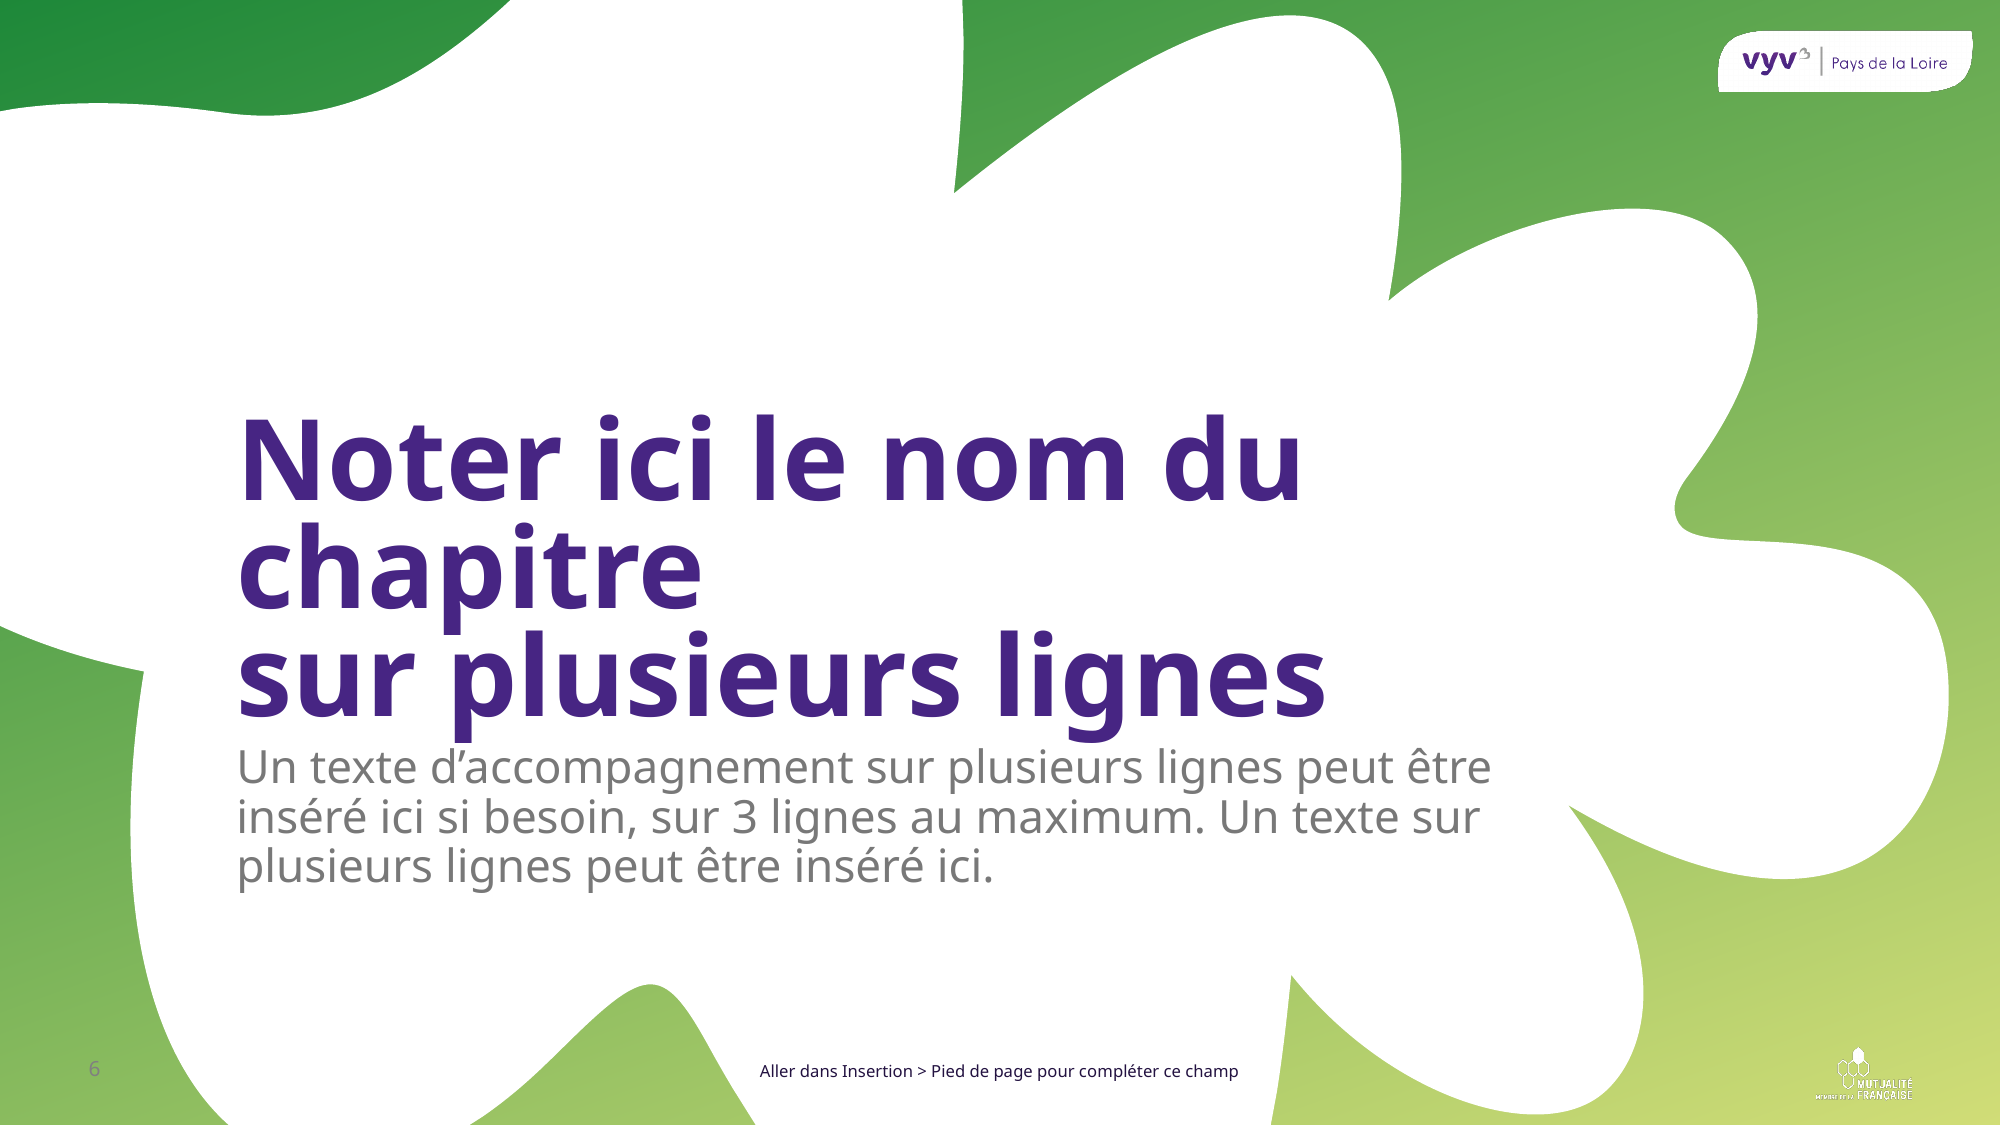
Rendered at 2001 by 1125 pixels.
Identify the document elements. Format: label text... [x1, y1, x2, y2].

list Un texte d’accompagnement sur plusieurs lignes peut être inséré ici si besoin, sur 3 lignes au maximum. Un texte sur plusieurs lignes peut être inséré ici. [236, 744, 1565, 922]
footer Aller dans Insertion > Pied de page pour compléter ce champ [207, 1063, 1794, 1085]
picture [1713, 24, 1977, 98]
title Noter ici le nom du chapitre sur plusieurs lignes [236, 265, 1565, 739]
picture [1816, 1047, 1912, 1101]
slide_number 6 [88, 1063, 207, 1085]
